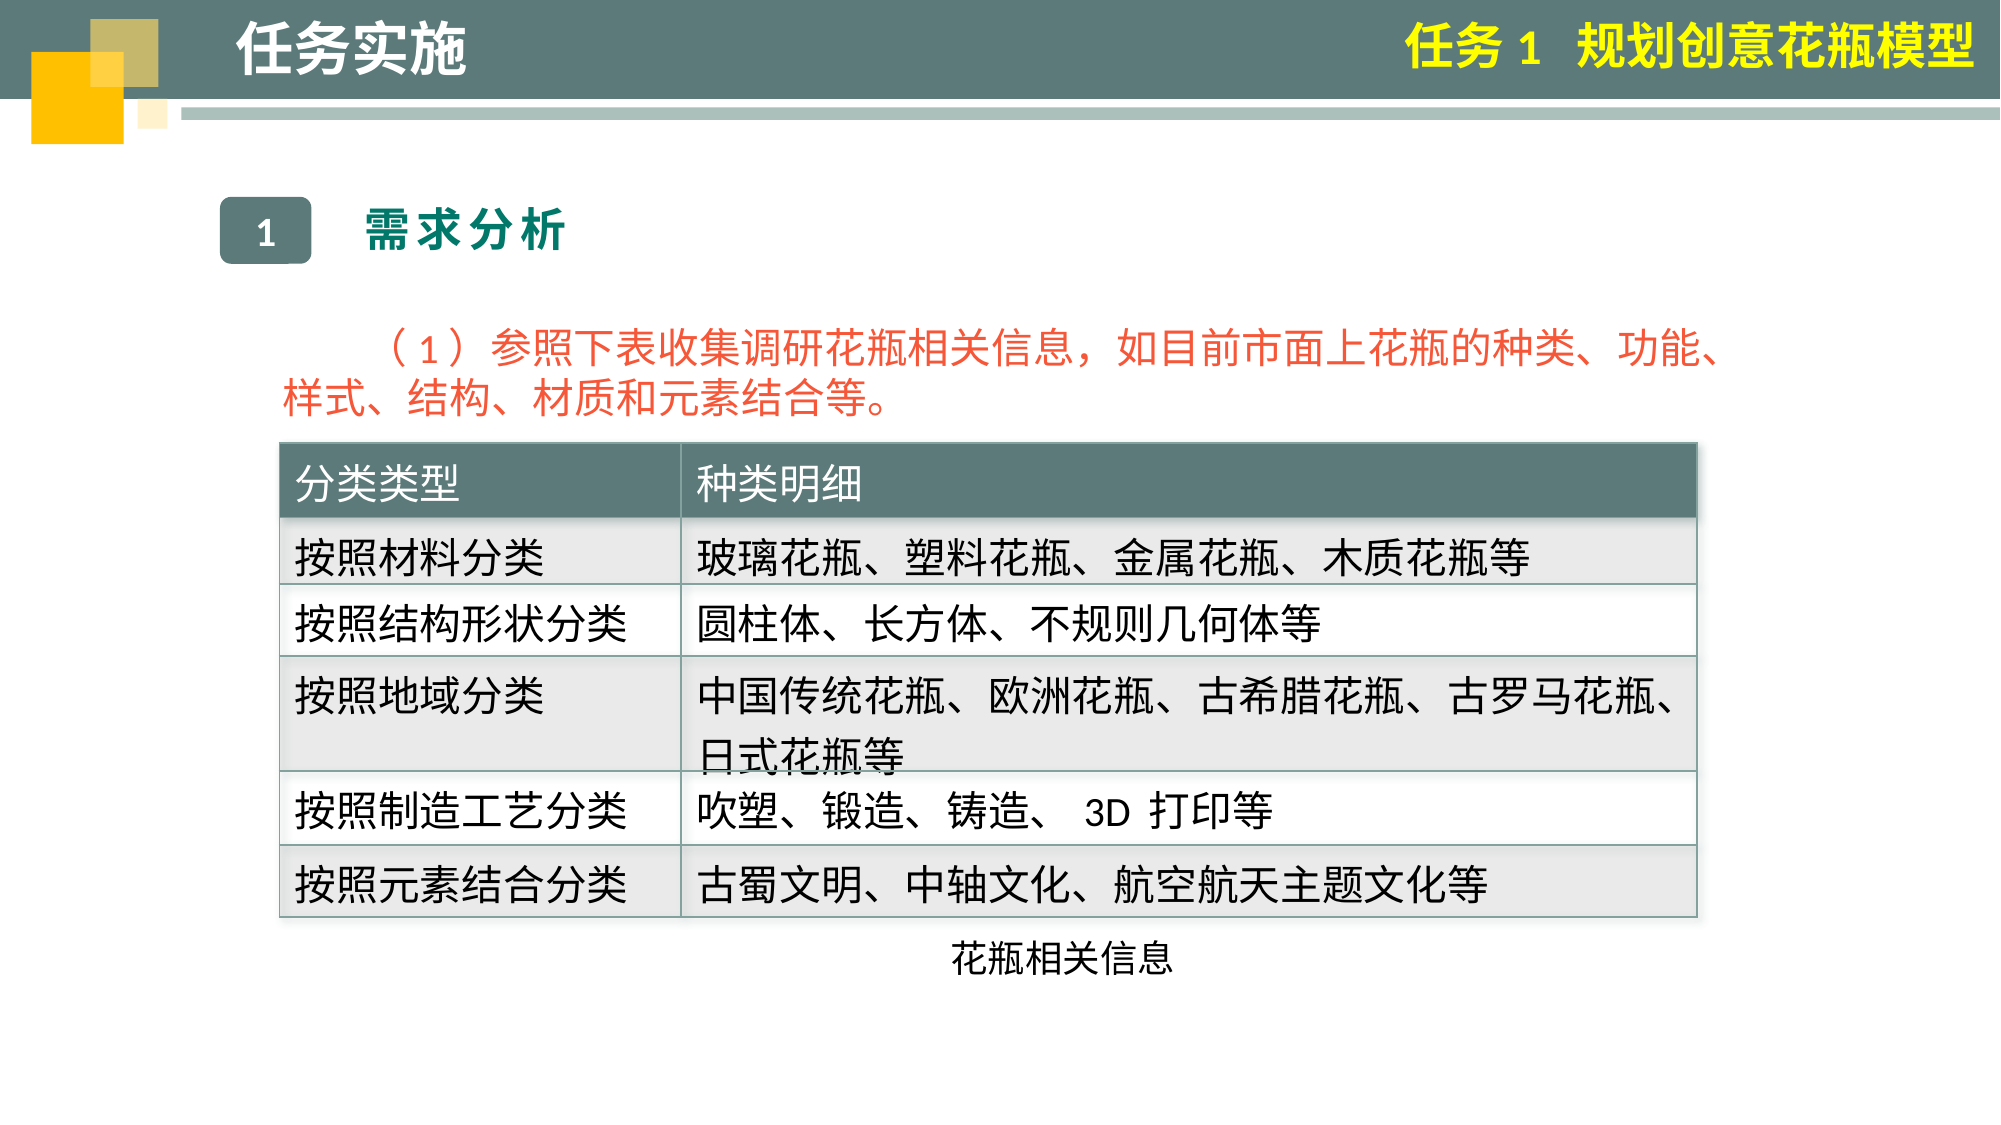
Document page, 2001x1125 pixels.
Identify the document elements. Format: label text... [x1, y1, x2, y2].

table_cell 按照地域分类 [280, 657, 680, 770]
table_cell 中国传统花瓶、欧洲花瓶、古希腊花瓶、古罗马花瓶、日式花瓶等 [682, 657, 1696, 770]
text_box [219, 193, 1065, 264]
table_header 分类类型 [280, 444, 680, 517]
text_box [0, 0, 2000, 145]
table_cell 按照元素结合分类 [280, 846, 680, 916]
table_cell 玻璃花瓶、塑料花瓶、金属花瓶、木质花瓶等 [682, 518, 1696, 583]
table_cell 古蜀文明、中轴文化、航空航天主题文化等 [682, 846, 1696, 916]
table_cell 按照材料分类 [280, 518, 680, 583]
table_cell 按照结构形状分类 [280, 585, 680, 655]
text_box （1）参照下表收集调研花瓶相关信息，如目前市面上花瓶的种类、功能、样式、结构、材质和元素结合等。 [267, 314, 1733, 430]
table_cell 圆柱体、长方体、不规则几何体等 [682, 585, 1696, 655]
table_cell 吹塑、锻造、铸造、3D 打印等 [682, 772, 1696, 844]
text_box 花瓶相关信息 [935, 927, 1194, 988]
table_header 种类明细 [682, 444, 1696, 517]
table_cell 按照制造工艺分类 [280, 772, 680, 844]
